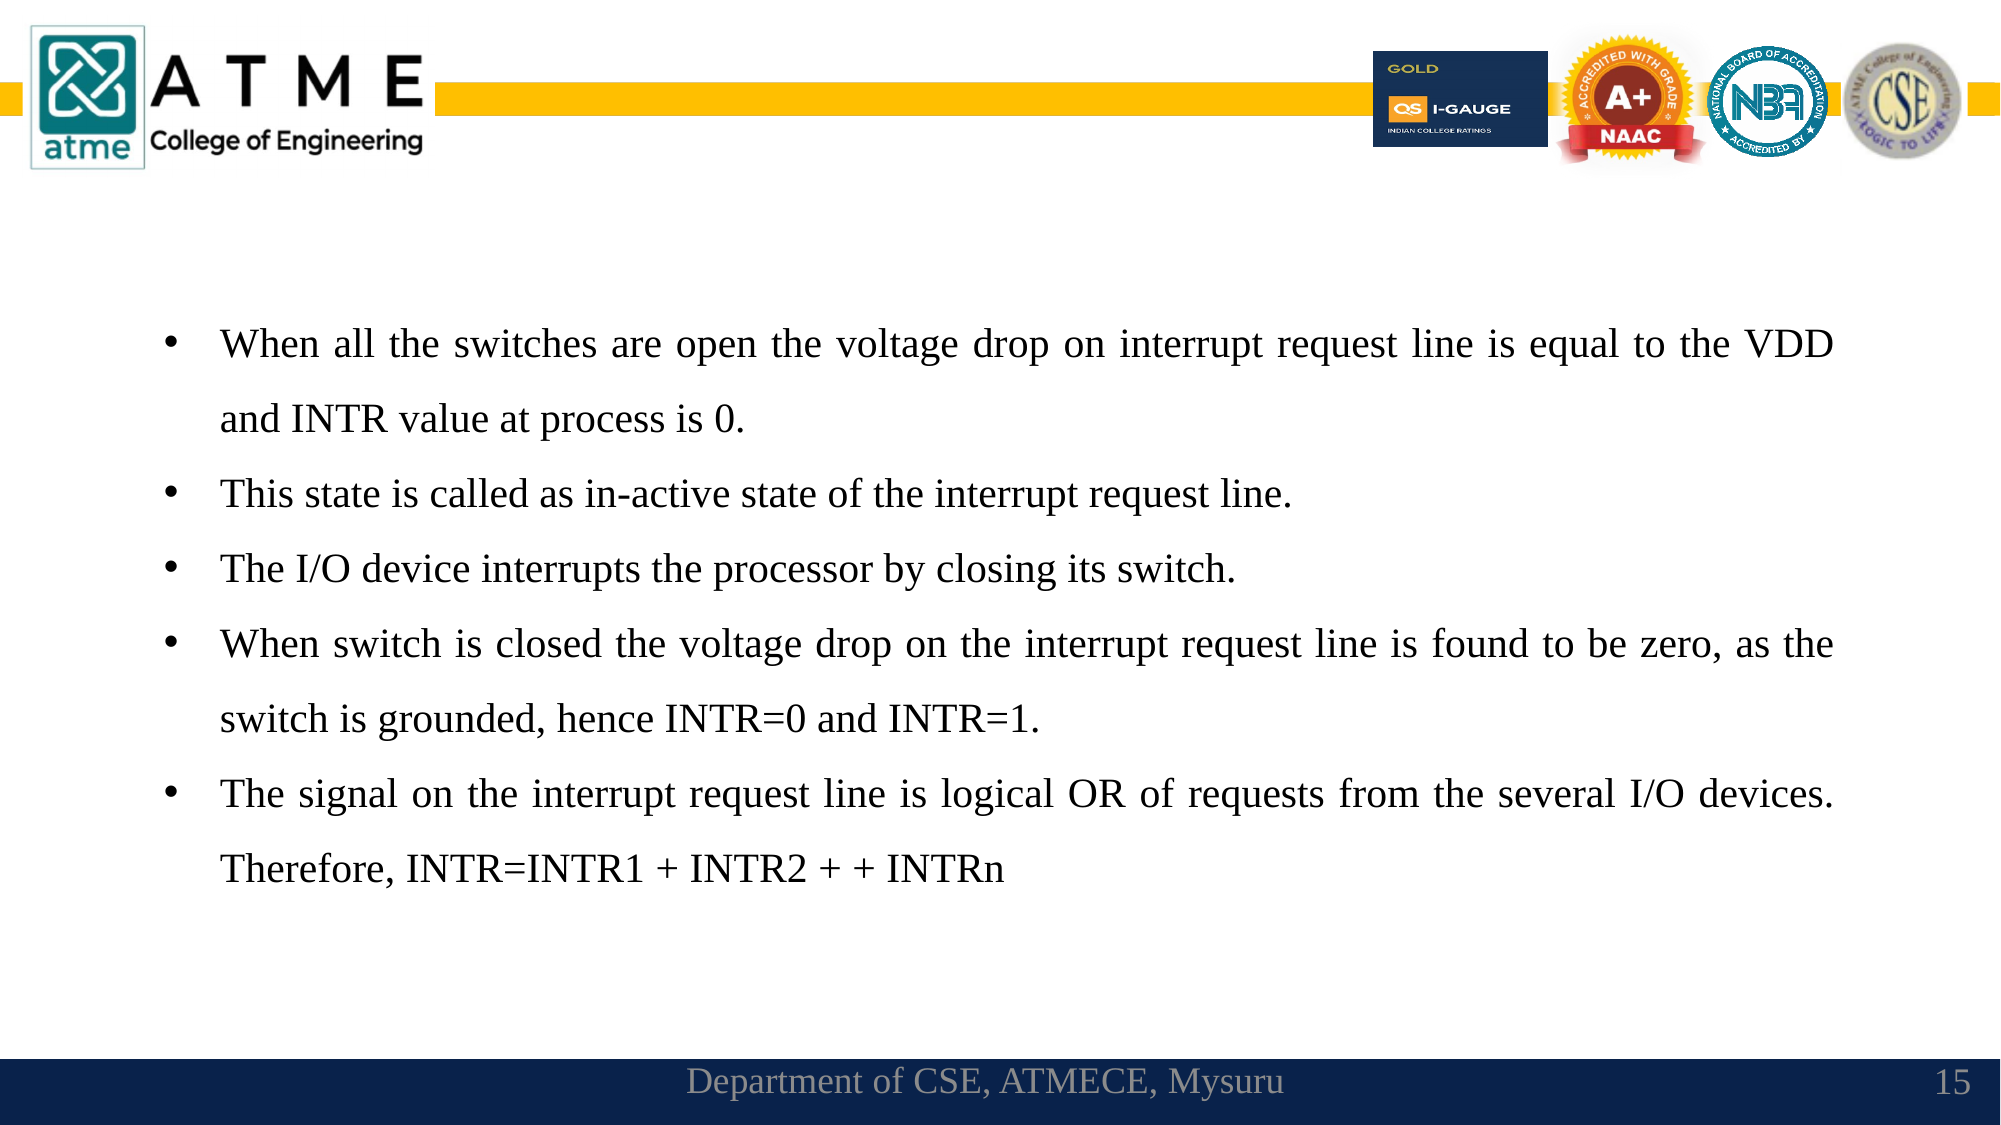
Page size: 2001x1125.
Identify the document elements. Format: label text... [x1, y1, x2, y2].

picture [1373, 20, 1828, 180]
text_box When all the switches are open the voltage drop on interrupt request line is equal to the VDD and INTR value at process is 0. This state is called as in-active state of the interrupt request line. The I/O device interrupts the processor by closing its switch. When switch is closed the voltage drop on the interrupt request line is found to be zero, as the switch is grounded, hence INTR=0 and INTR=1. The signal on the interrupt request line is logical OR of requests from the several I/O devices. Therefore, INTR=INTR1 + INTR2 + + INTRn [148, 283, 1851, 899]
picture [22, 15, 435, 178]
footer Department of CSE, ATMECE, Mysuru [501, 1056, 1470, 1102]
picture [1840, 26, 1968, 176]
slide_number 15 [1511, 1057, 1972, 1103]
picture [0, 1059, 2001, 1125]
